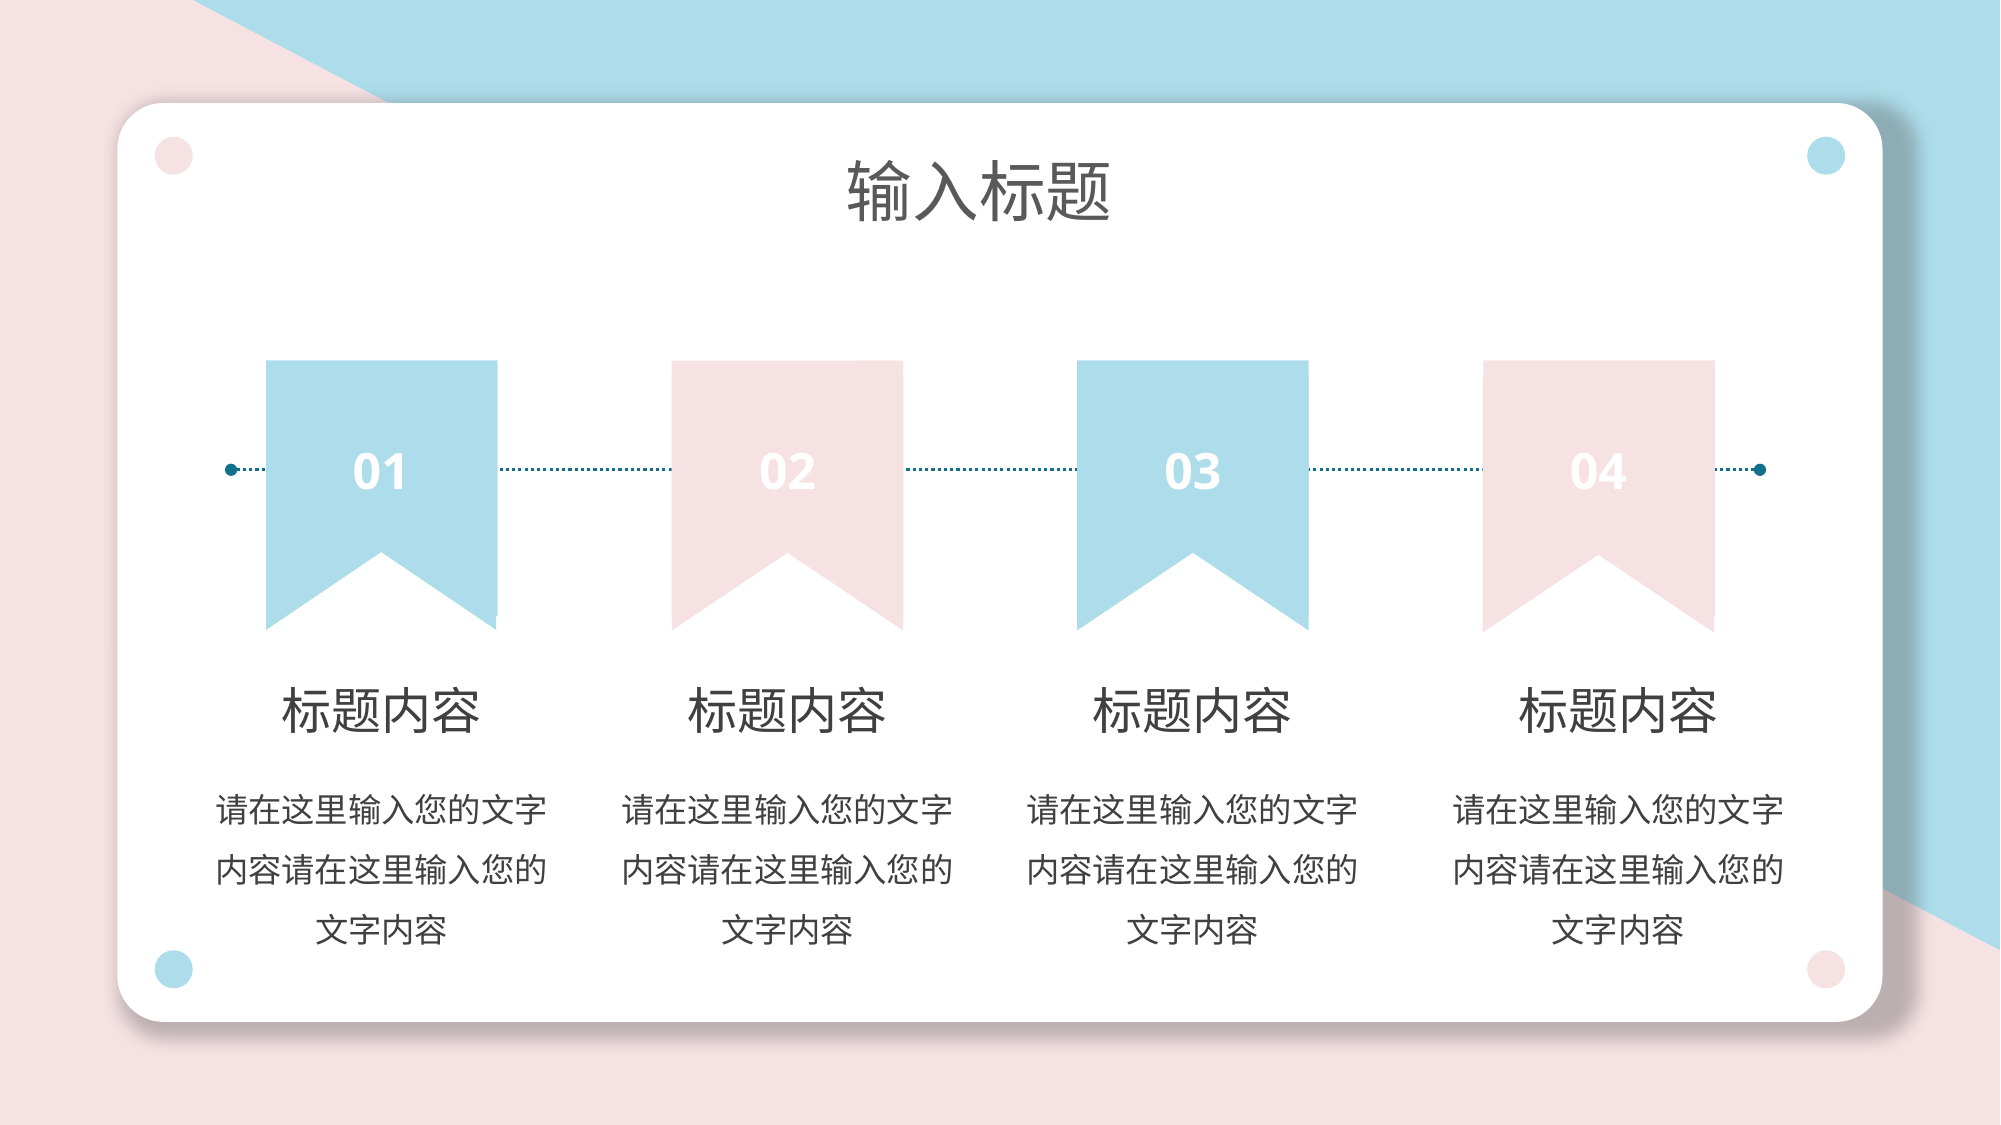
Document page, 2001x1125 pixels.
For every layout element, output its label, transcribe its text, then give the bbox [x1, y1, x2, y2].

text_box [192, 672, 571, 951]
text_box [1482, 360, 1715, 633]
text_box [598, 672, 977, 951]
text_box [266, 360, 498, 630]
text_box 输入标题 [830, 142, 1170, 238]
text_box [1806, 135, 1847, 176]
text_box [153, 135, 194, 176]
text_box [116, 101, 1884, 1023]
text_box [192, 0, 2000, 952]
text_box [1806, 949, 1847, 990]
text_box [1429, 672, 1808, 951]
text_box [1003, 672, 1382, 951]
text_box [153, 949, 194, 990]
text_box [671, 360, 904, 631]
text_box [1076, 360, 1309, 631]
